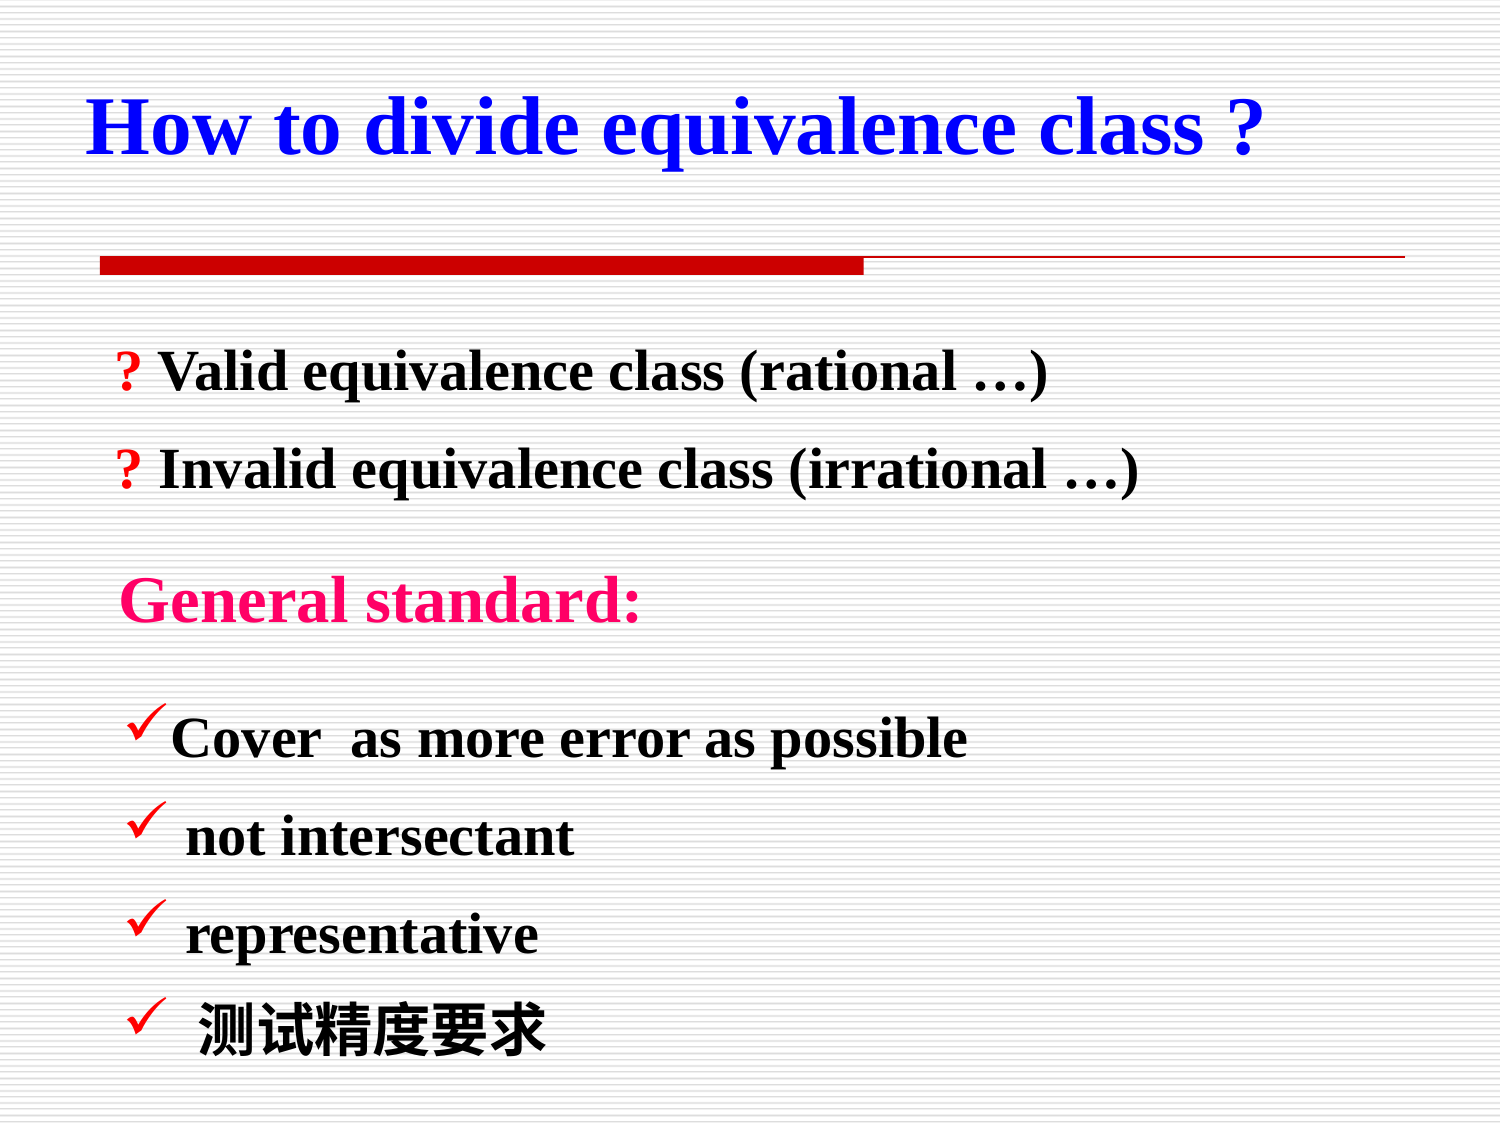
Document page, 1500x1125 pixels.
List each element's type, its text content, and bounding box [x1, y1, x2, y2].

text_box How to divide equivalence class ? [71, 63, 1284, 179]
text_box Cover as more error as possible not intersectant representative 测试精度要求 [107, 664, 1370, 1071]
picture [0, 0, 1500, 1125]
text_box ? Valid equivalence class (rational …) ? Invalid equivalence class (irrational …) [100, 296, 1245, 508]
text_box General standard: [104, 548, 660, 644]
